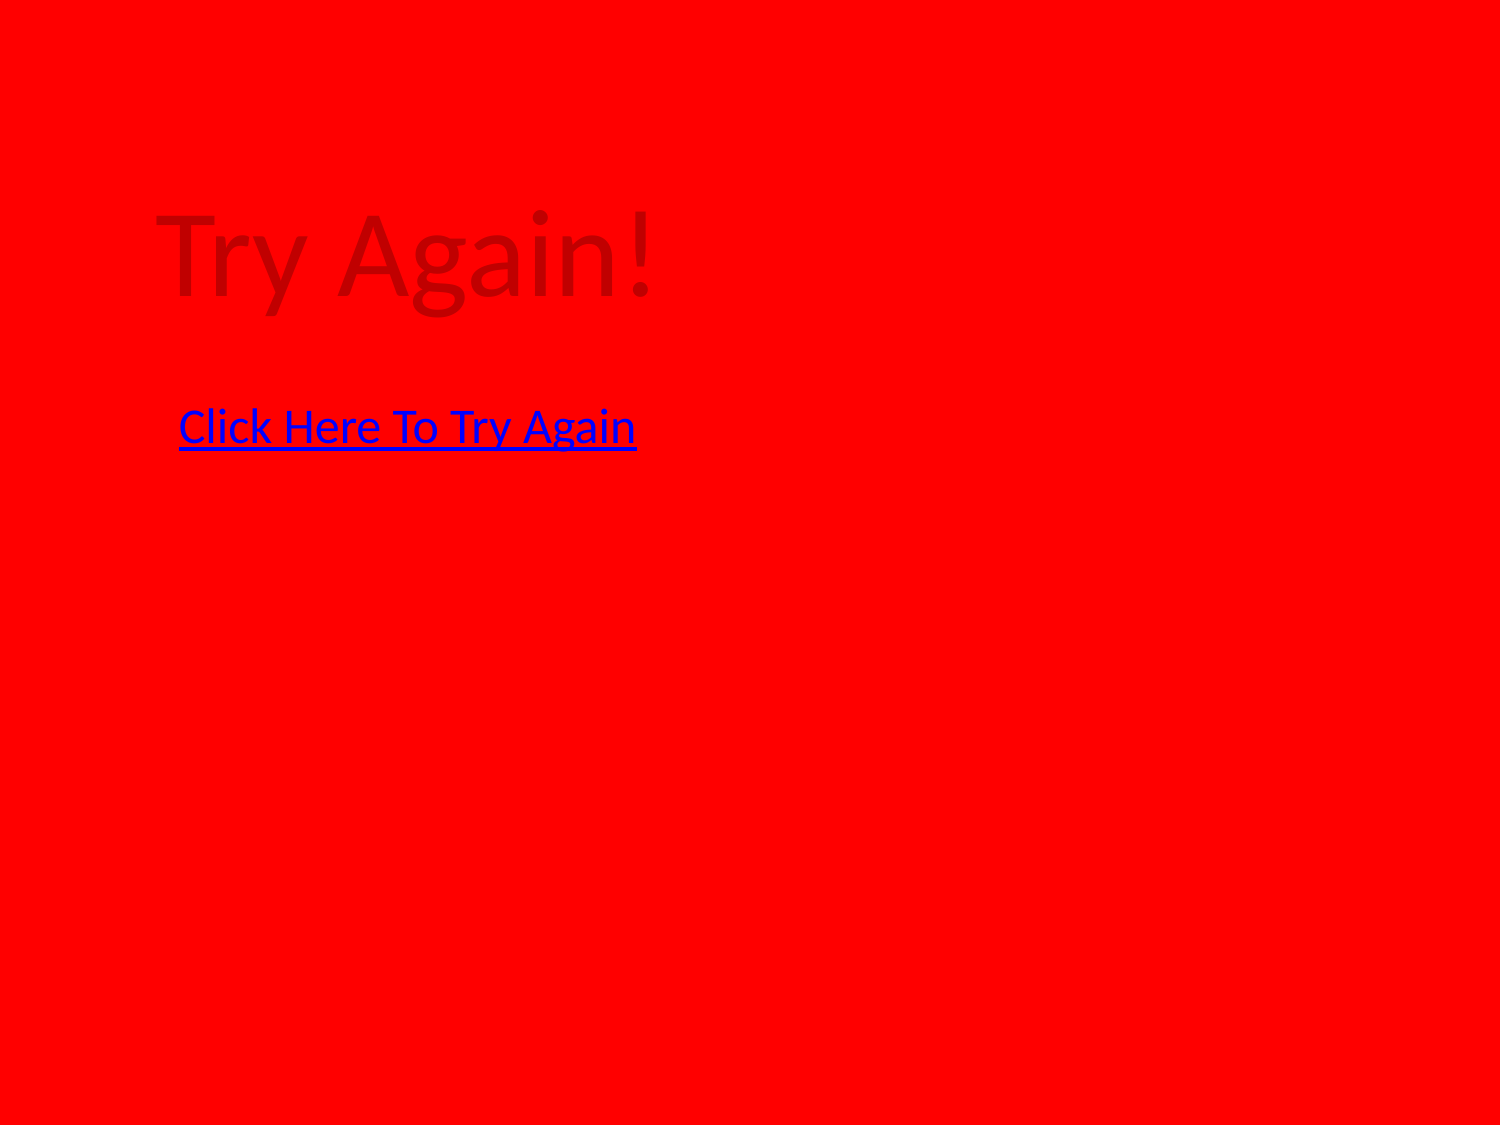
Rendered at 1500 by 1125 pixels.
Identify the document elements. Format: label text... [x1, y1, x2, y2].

text_box Try Again! [140, 163, 692, 329]
text_box Click Here To Try Again [164, 386, 891, 462]
